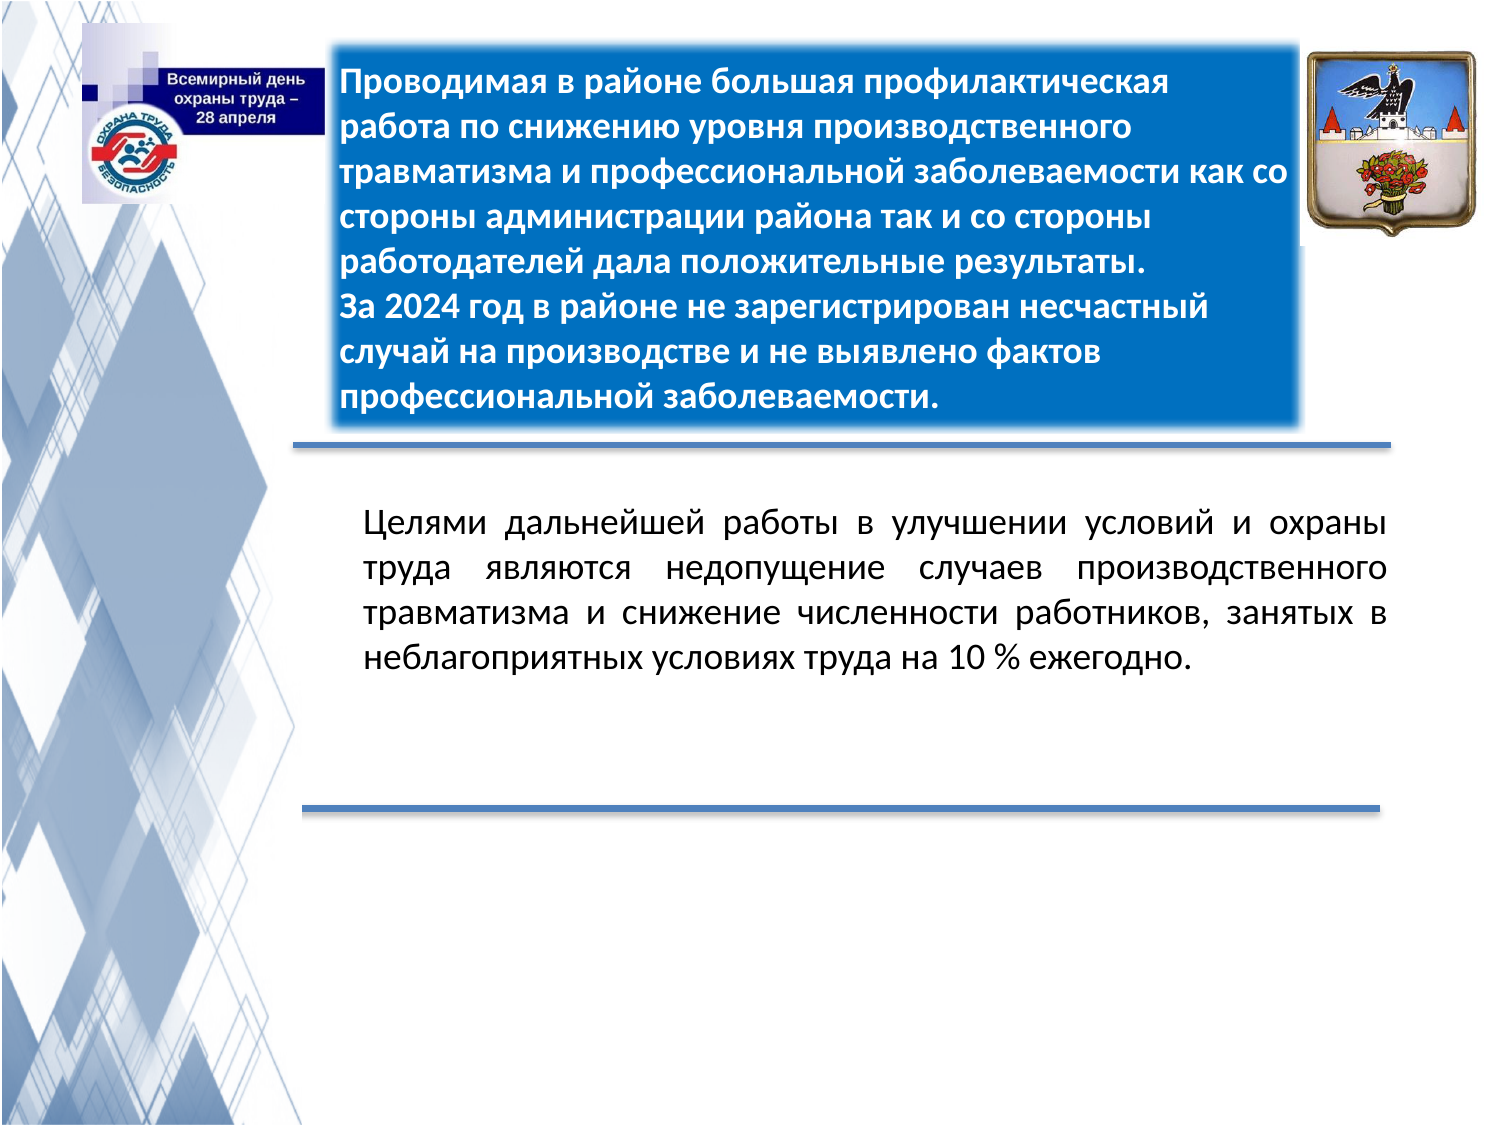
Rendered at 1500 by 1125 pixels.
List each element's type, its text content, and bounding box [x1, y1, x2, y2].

text_box Целями дальнейшей работы в улучшении условий и охраны труда являются недопущение случаев производственного травматизма и снижение численности работников, занятых в неблагоприятных условиях труда на 10 % ежегодно. [720, 444, 1403, 685]
picture [1300, 34, 1489, 247]
picture [0, 412, 714, 713]
picture [81, 23, 325, 205]
text_box Проводимая в районе большая профилактическая работа по снижению уровня производственного травматизма и профессиональной заболеваемости как со стороны администрации района так и со стороны работодателей дала положительные результаты. За 2024 год в районе не зарегистрирован несчастный случай на производстве и не выявлено фактов профессиональной заболеваемости. [339, 52, 1293, 421]
